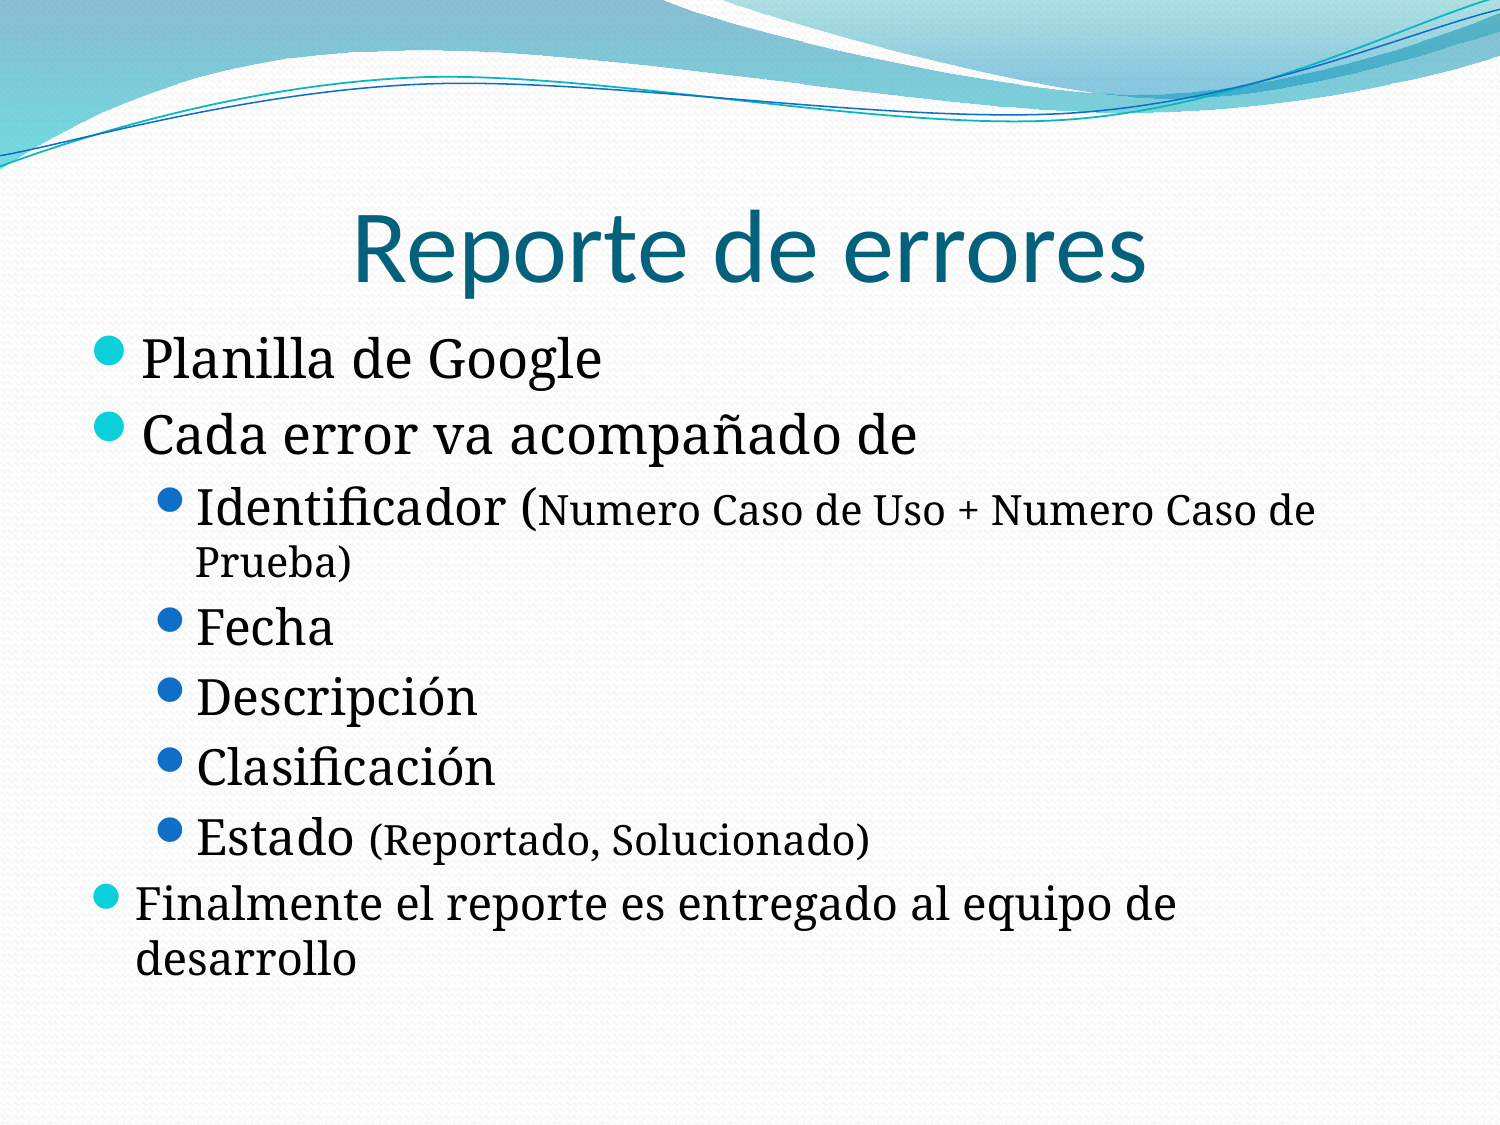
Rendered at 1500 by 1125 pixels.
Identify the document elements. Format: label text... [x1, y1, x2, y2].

title Reporte de errores [75, 115, 1425, 303]
list Planilla de Google Cada error va acompañado de Identificador (Numero Caso de Uso + Numero Caso de Prueba) Fecha Descripción Clasificación Estado (Reportado, Solucionado) Finalmente el reporte es entregado al equipo de desarrollo [75, 317, 1425, 1038]
